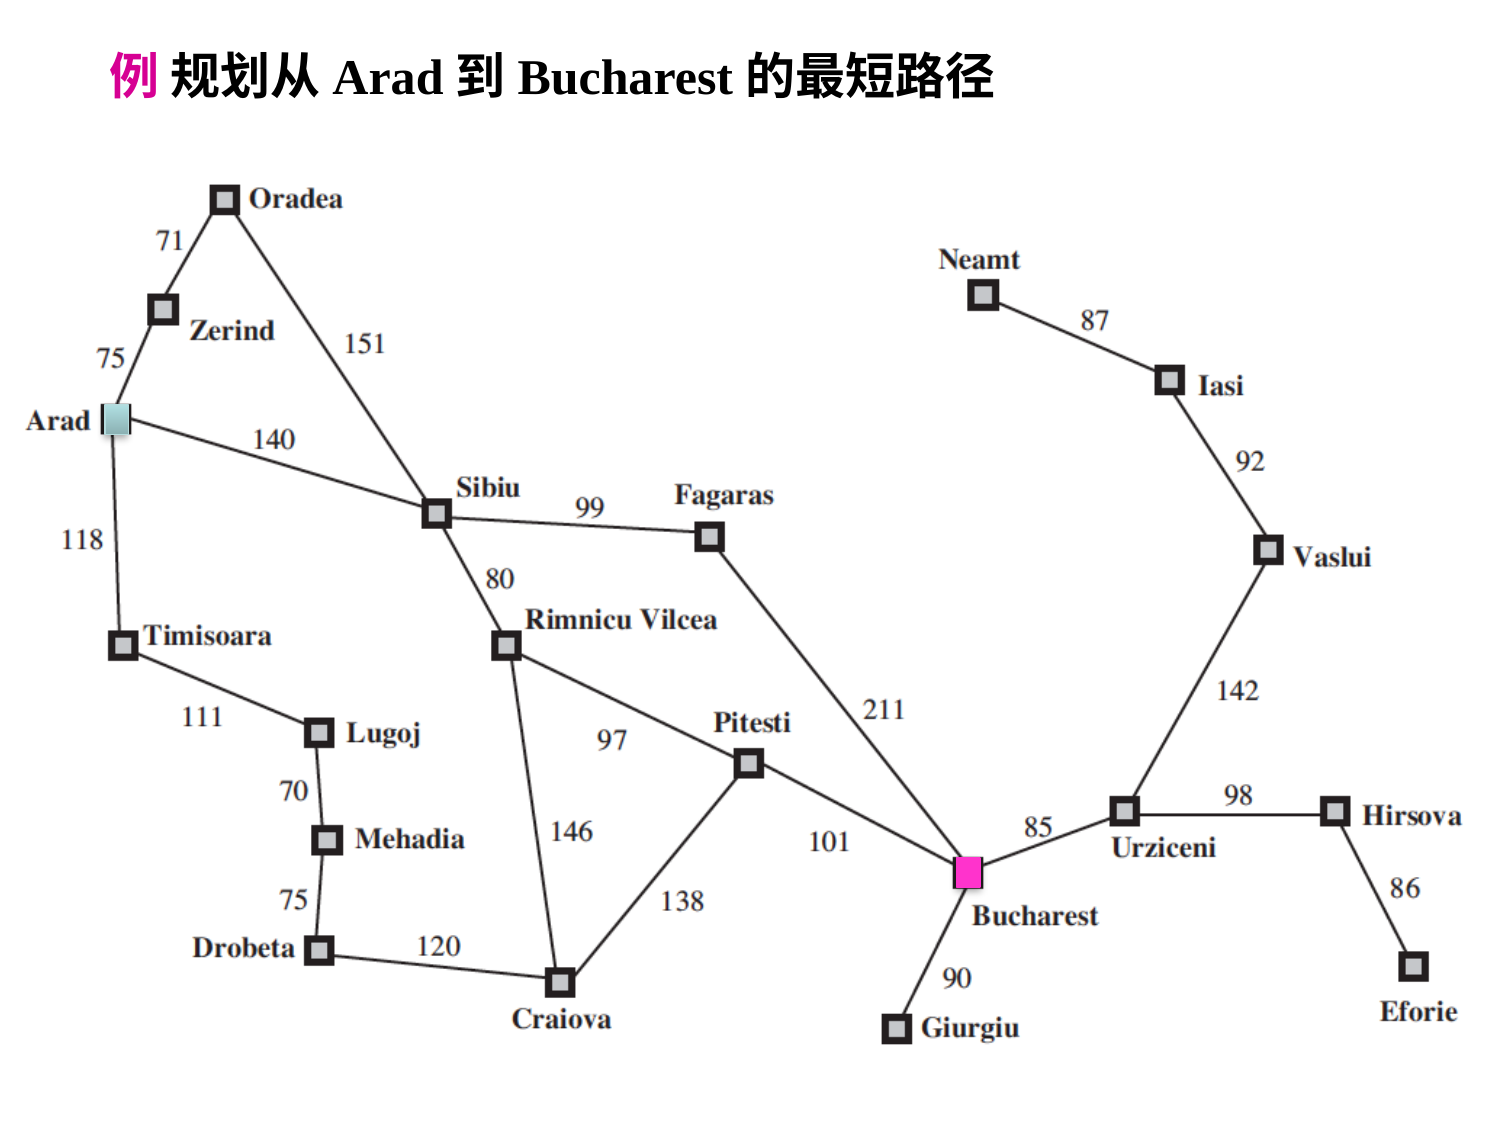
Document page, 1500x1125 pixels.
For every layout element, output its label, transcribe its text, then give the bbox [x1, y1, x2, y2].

text_box 例 规划从Arad到Bucharest的最短路径 [94, 36, 1187, 112]
picture [11, 166, 1477, 1060]
